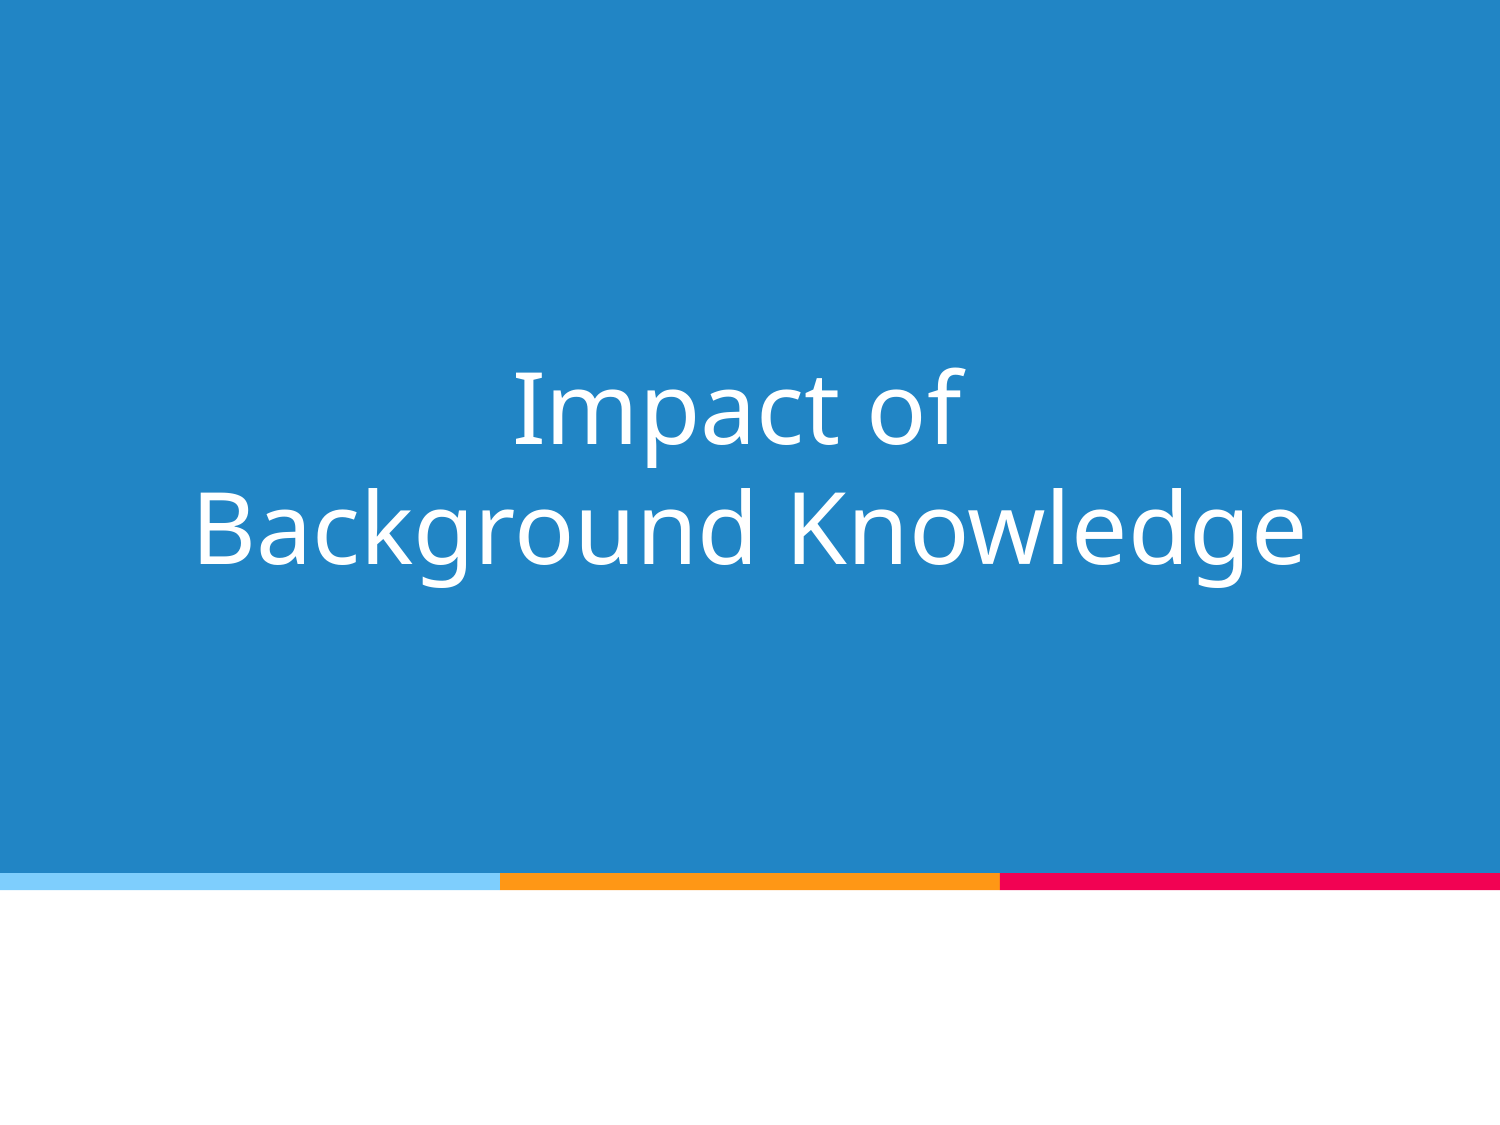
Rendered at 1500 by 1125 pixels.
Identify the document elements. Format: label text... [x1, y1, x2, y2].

title Impact of Background Knowledge [112, 218, 1388, 600]
